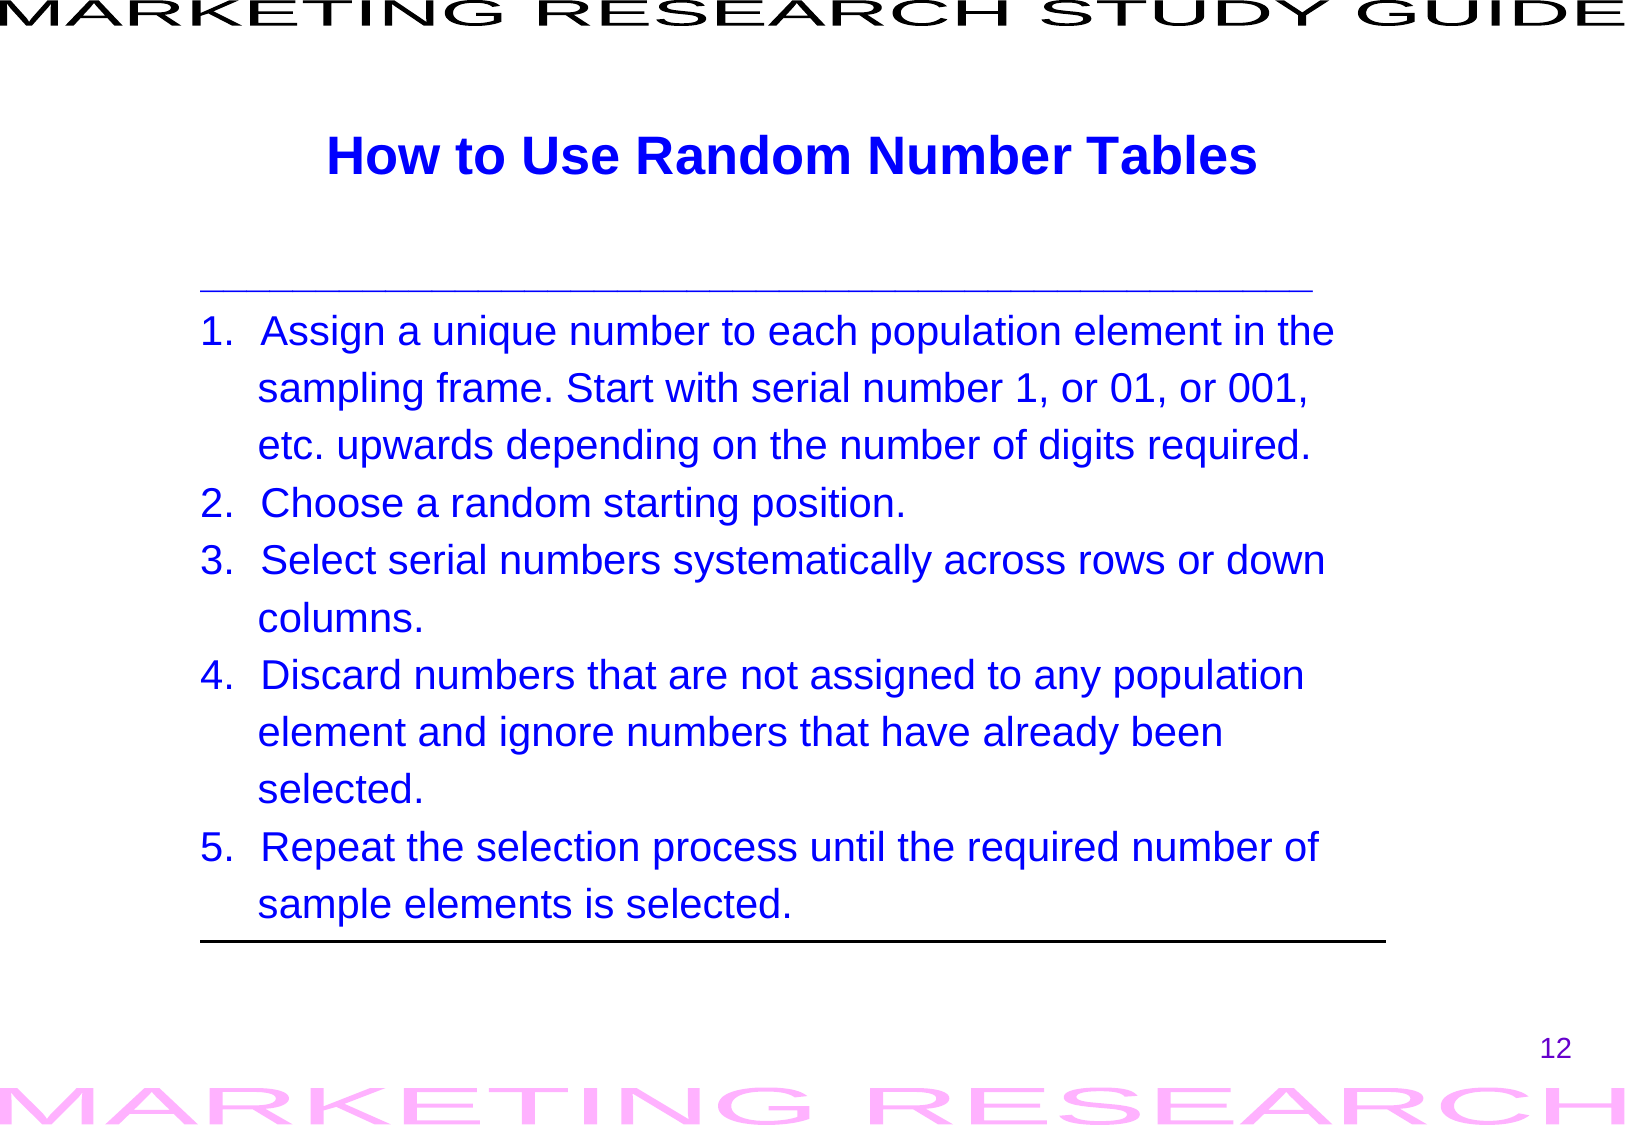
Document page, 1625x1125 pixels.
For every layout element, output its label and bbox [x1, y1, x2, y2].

text_box [199, 124, 1387, 971]
title [121, 36, 1504, 226]
